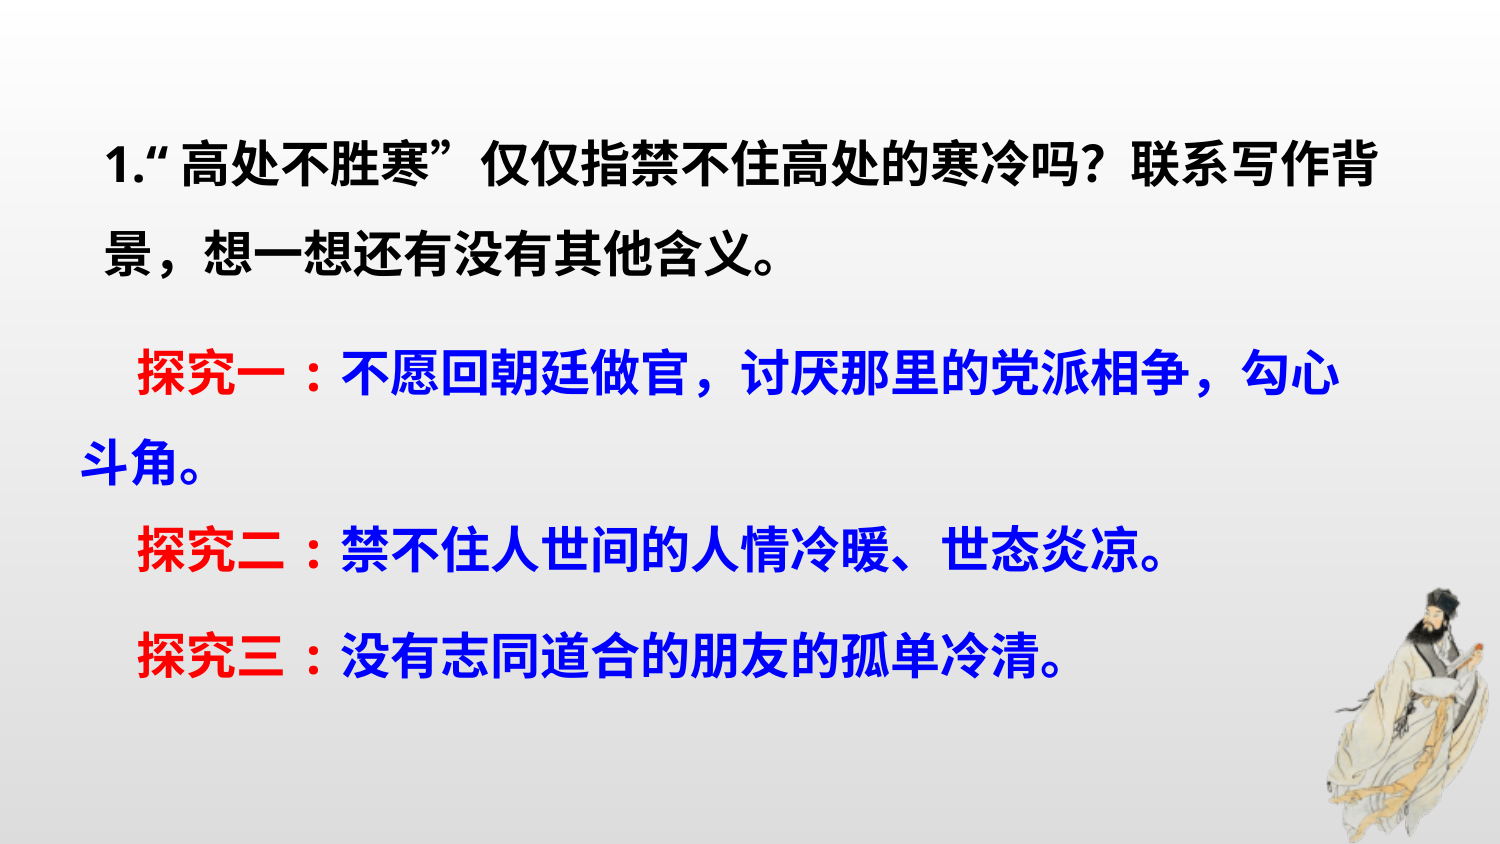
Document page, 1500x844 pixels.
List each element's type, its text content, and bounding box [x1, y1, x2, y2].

text_box 探究一:不愿回朝廷做官，讨厌那里的党派相争，勾心斗角。 [64, 303, 1388, 480]
text_box 1.“高处不胜寒”仅仅指禁不住高处的寒冷吗？联系写作背景，想一想还有没有其他含义。 [88, 95, 1412, 290]
text_box 探究三:没有志同道合的朋友的孤单冷清。 [64, 587, 1326, 692]
picture [1326, 528, 1500, 844]
text_box 探究二:禁不住人世间的人情冷暖、世态炎凉。 [64, 480, 1388, 586]
